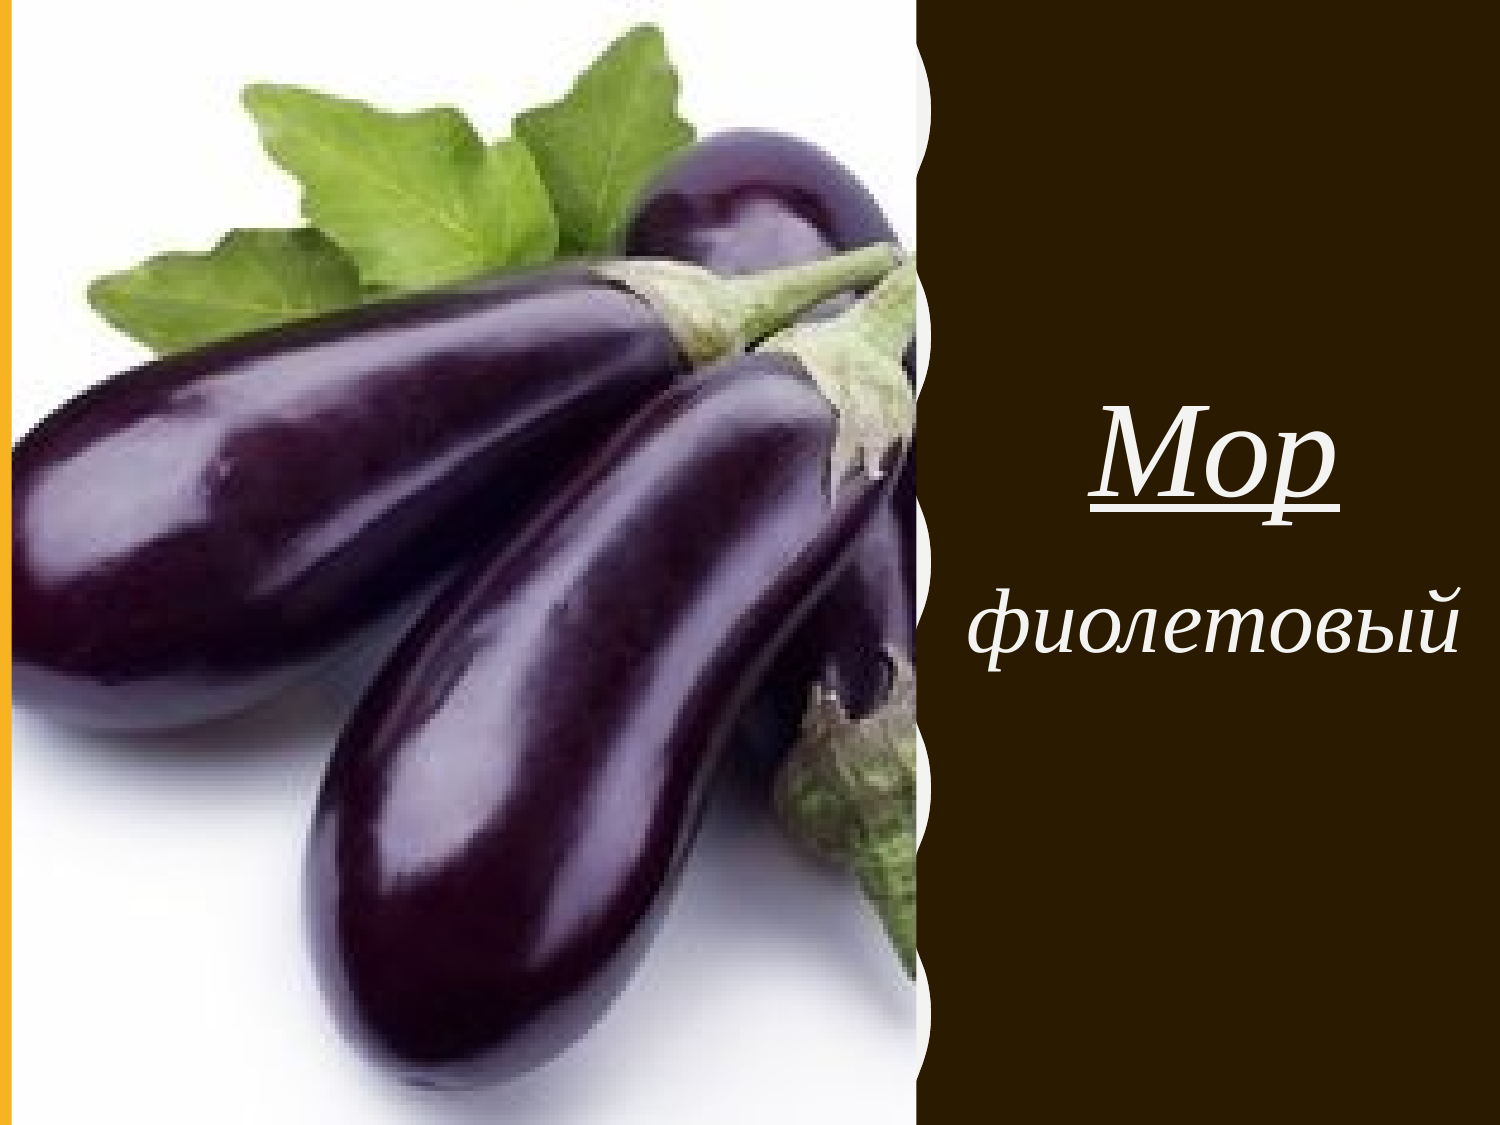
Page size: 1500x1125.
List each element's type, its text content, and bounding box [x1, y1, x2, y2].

list Мор фиолетовый [939, 335, 1490, 790]
picture [11, 0, 917, 1125]
